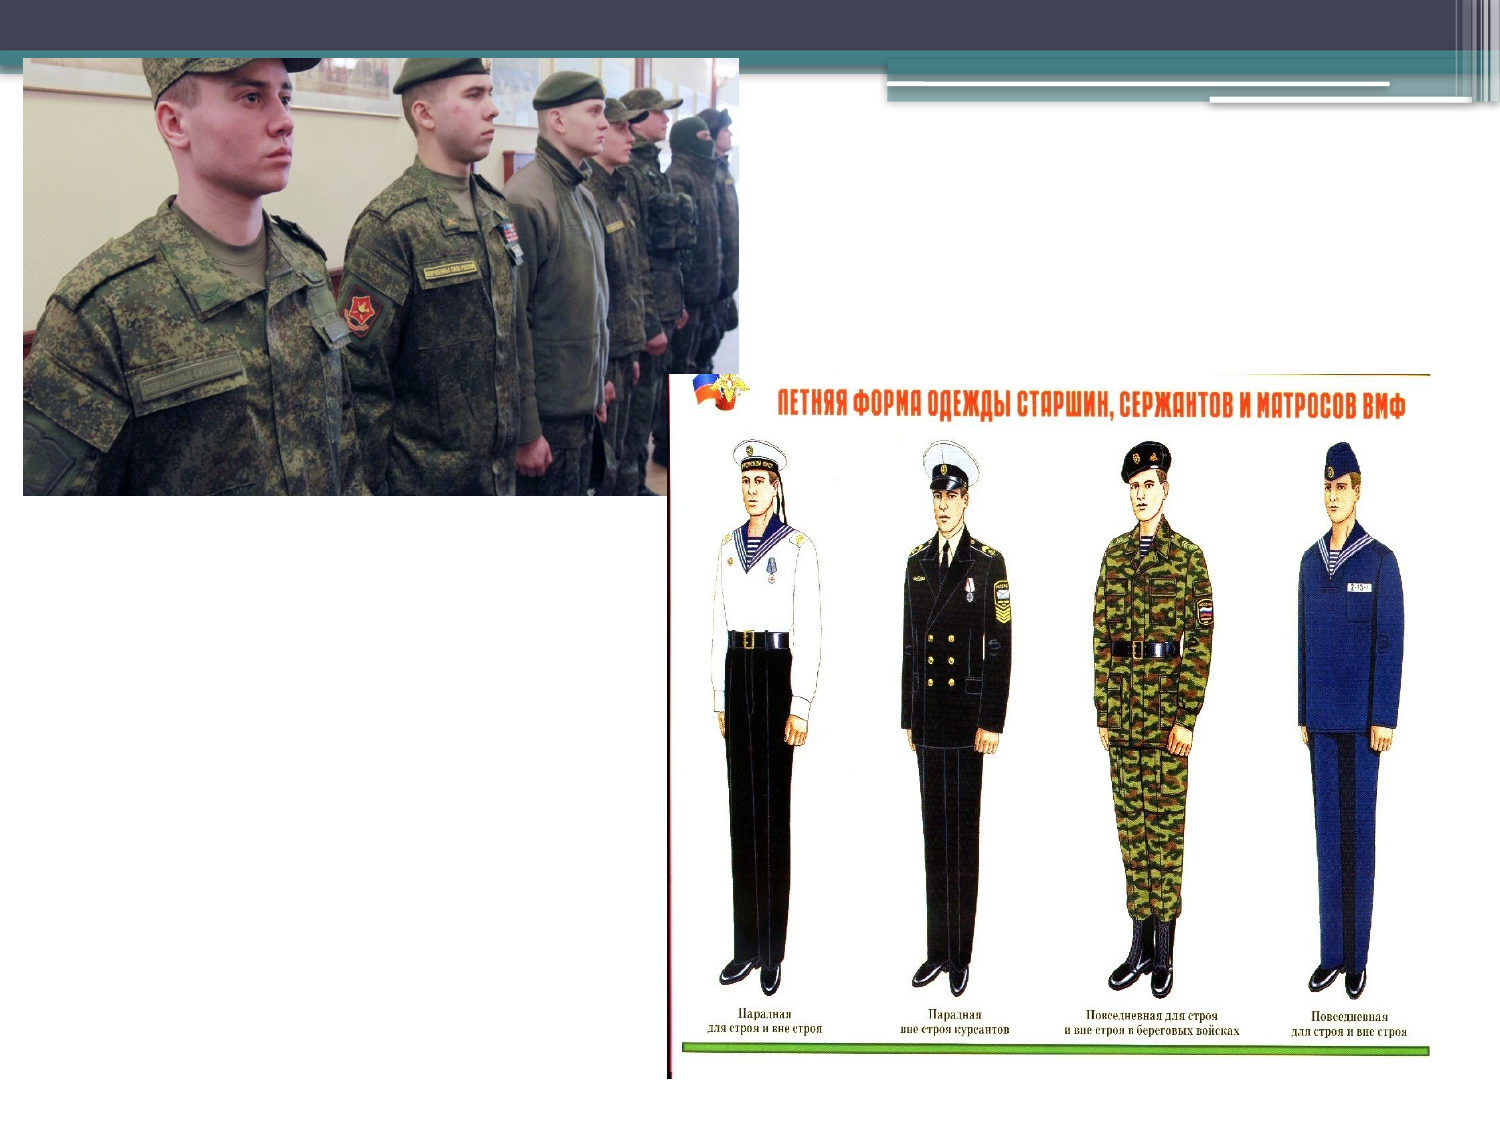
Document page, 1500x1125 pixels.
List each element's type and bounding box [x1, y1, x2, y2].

picture [23, 58, 739, 497]
list [667, 374, 1432, 1079]
